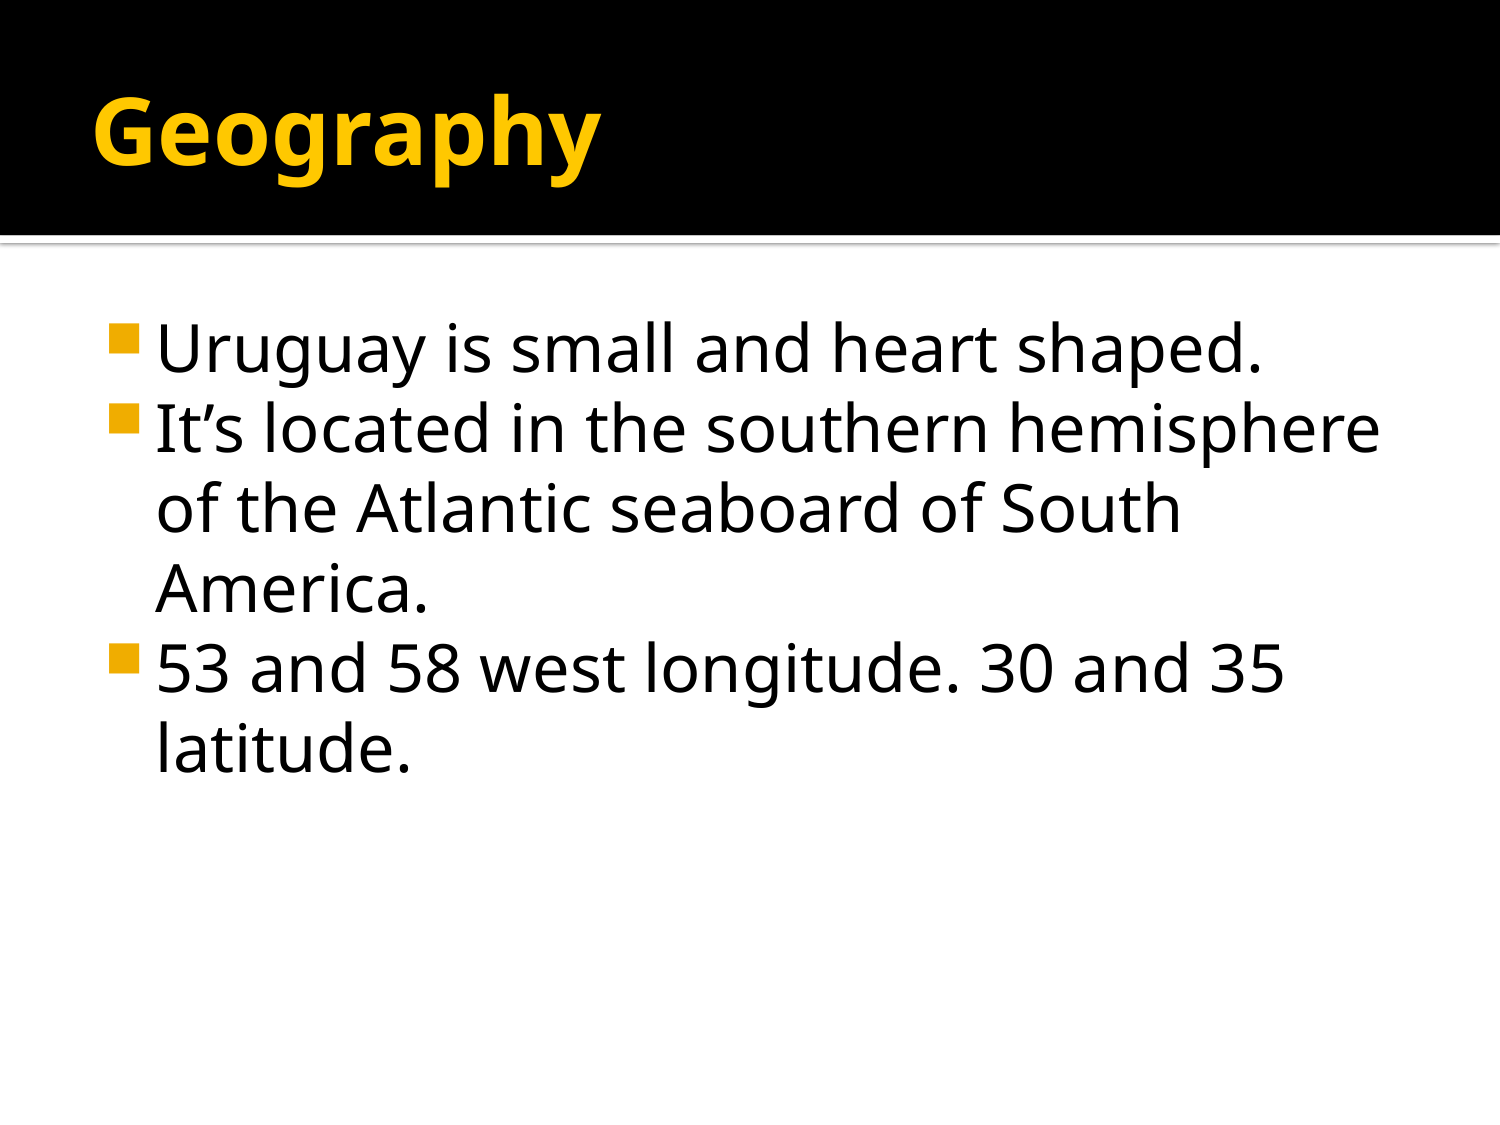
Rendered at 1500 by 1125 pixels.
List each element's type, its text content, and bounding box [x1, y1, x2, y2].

title Geography [75, 25, 1425, 231]
list Uruguay is small and heart shaped. It’s located in the southern hemisphere of the Atlantic seaboard of South America. 53 and 58 west longitude. 30 and 35 latitude. [74, 290, 1426, 1051]
